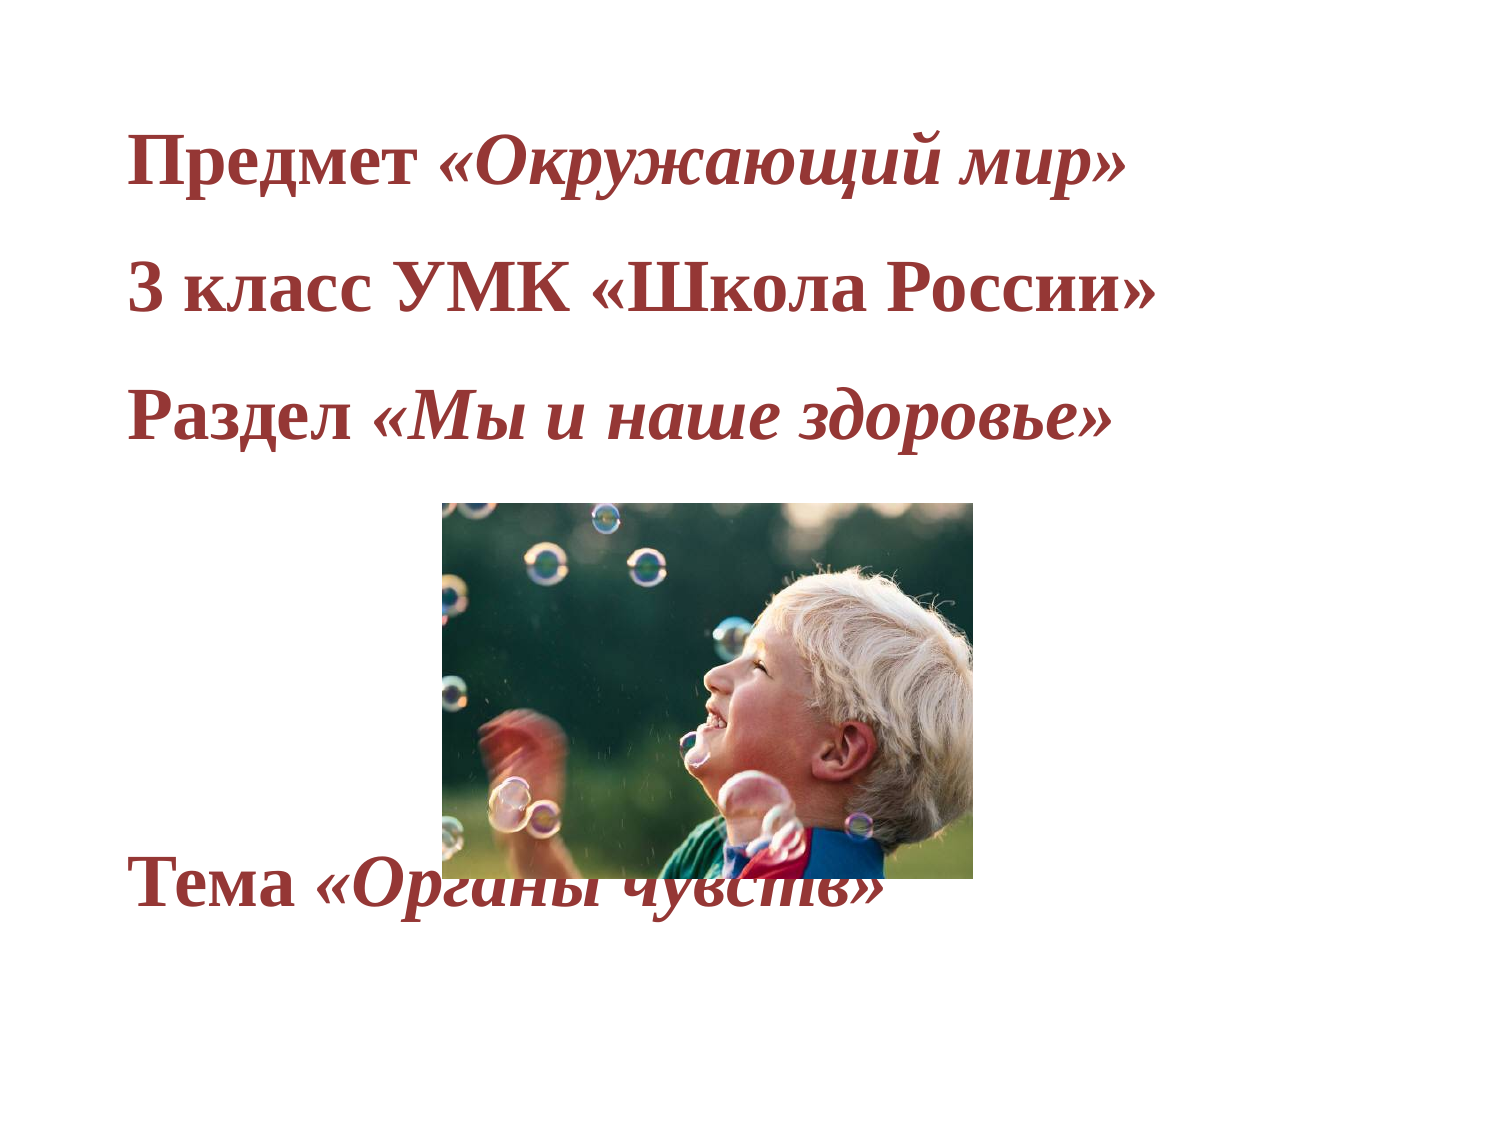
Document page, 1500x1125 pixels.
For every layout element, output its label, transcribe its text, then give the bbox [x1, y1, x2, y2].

picture [442, 503, 973, 880]
text_box Предмет «Окружающий мир» 3 класс УМК «Школа России» Раздел «Мы и наше здоровье» Тема «Органы чувств» [112, 101, 1412, 929]
